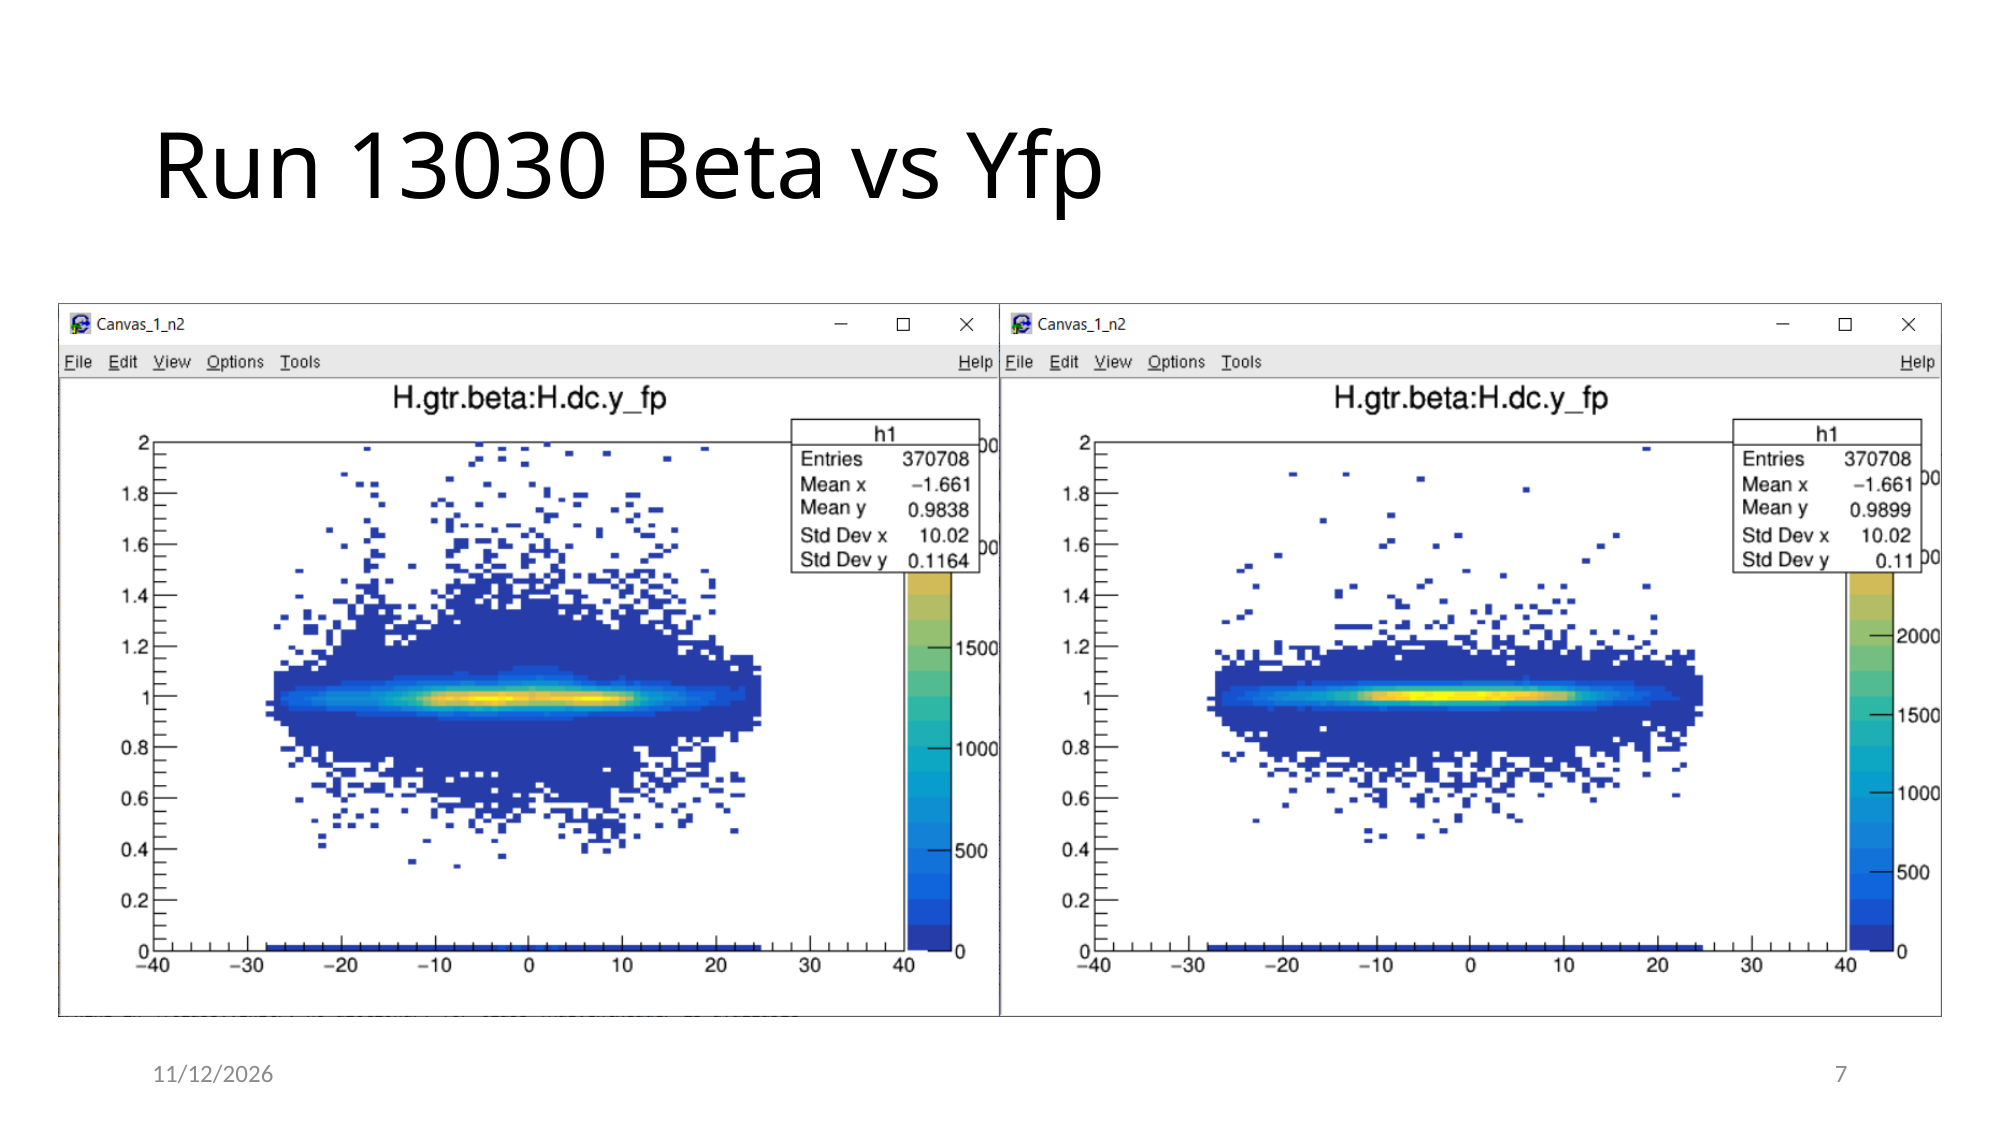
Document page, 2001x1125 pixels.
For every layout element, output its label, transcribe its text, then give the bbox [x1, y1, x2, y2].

title Run 13030 Beta vs Yfp [137, 59, 1863, 278]
picture [999, 303, 1942, 1017]
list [58, 303, 999, 1017]
slide_number 7 [1412, 1042, 1863, 1103]
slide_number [137, 1042, 588, 1103]
